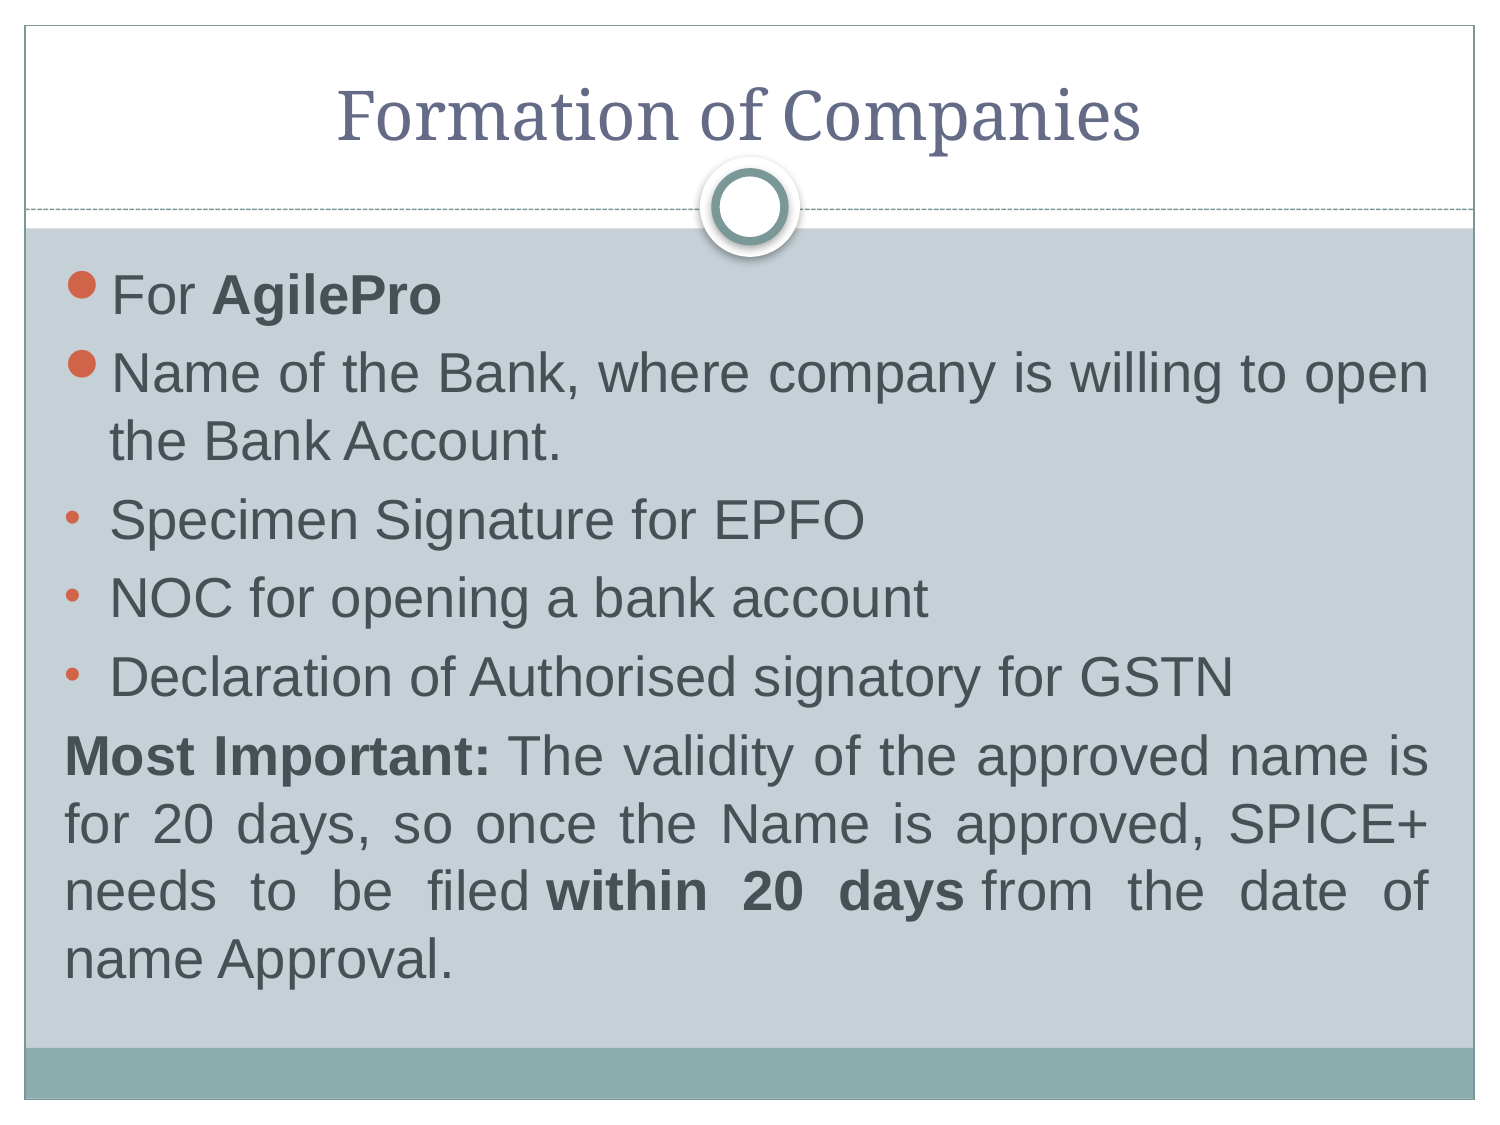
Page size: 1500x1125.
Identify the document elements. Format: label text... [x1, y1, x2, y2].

title Formation of Companies [49, 37, 1450, 162]
list For AgilePro Name of the Bank, where company is willing to open the Bank Account. Specimen Signature for EPFO NOC for opening a bank account Declaration of Authorised signatory for GSTN Most Important: The validity of the approved name is for 20 days, so once the Name is approved, SPICE+ needs to be filed within 20 days from the date of name Approval. [49, 250, 1445, 1001]
